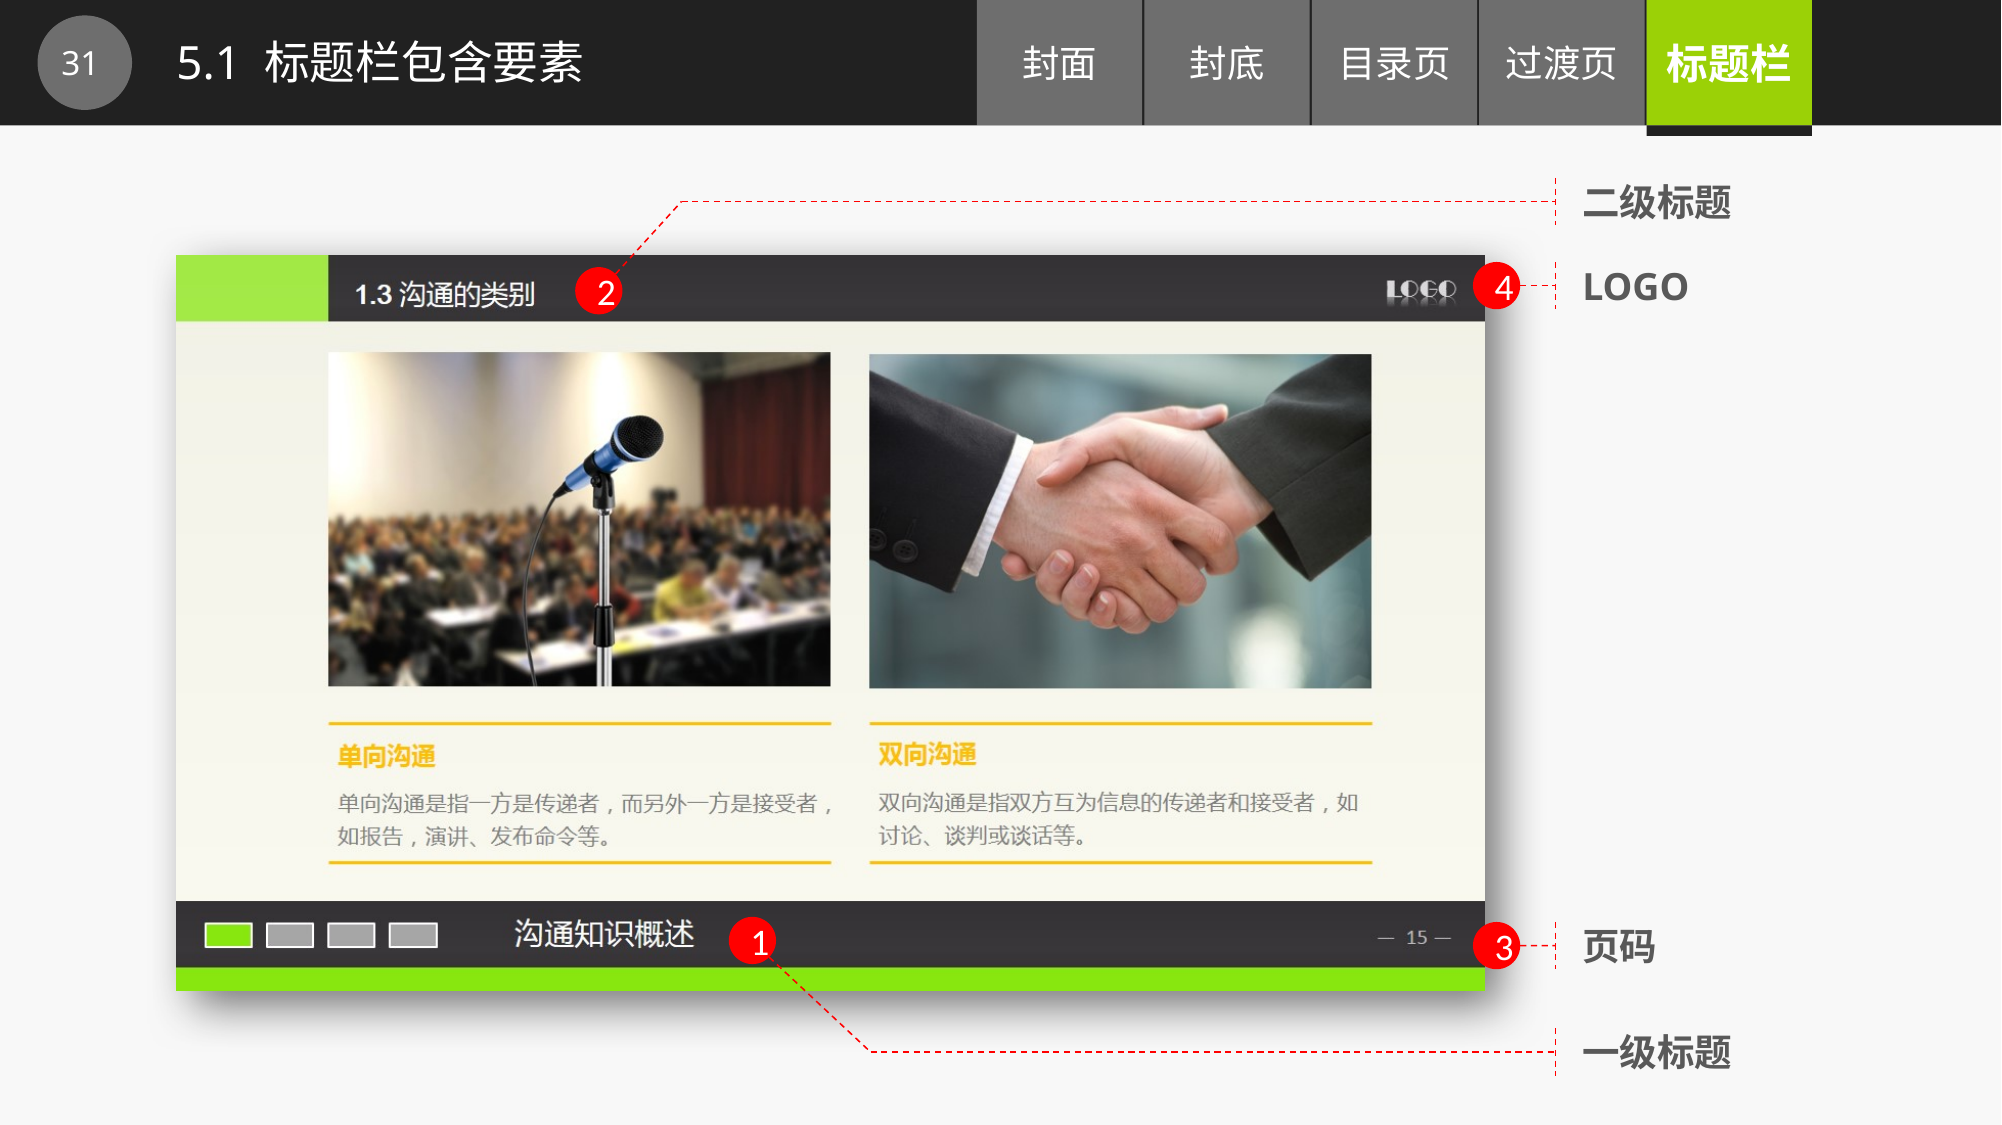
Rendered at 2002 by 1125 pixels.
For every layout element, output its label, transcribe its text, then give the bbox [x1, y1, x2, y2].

text_box 4 [1490, 259, 1523, 312]
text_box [768, 956, 871, 1053]
text_box 一级标题 [1567, 1021, 1757, 1082]
picture [176, 255, 1486, 992]
text_box 3 [1491, 919, 1523, 972]
text_box 页码 [1567, 915, 1757, 976]
text_box 5.1 标题栏包含要素 [161, 25, 977, 96]
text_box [615, 201, 682, 275]
text_box LOGO [1567, 255, 1922, 315]
text_box 二级标题 [1567, 171, 1757, 231]
